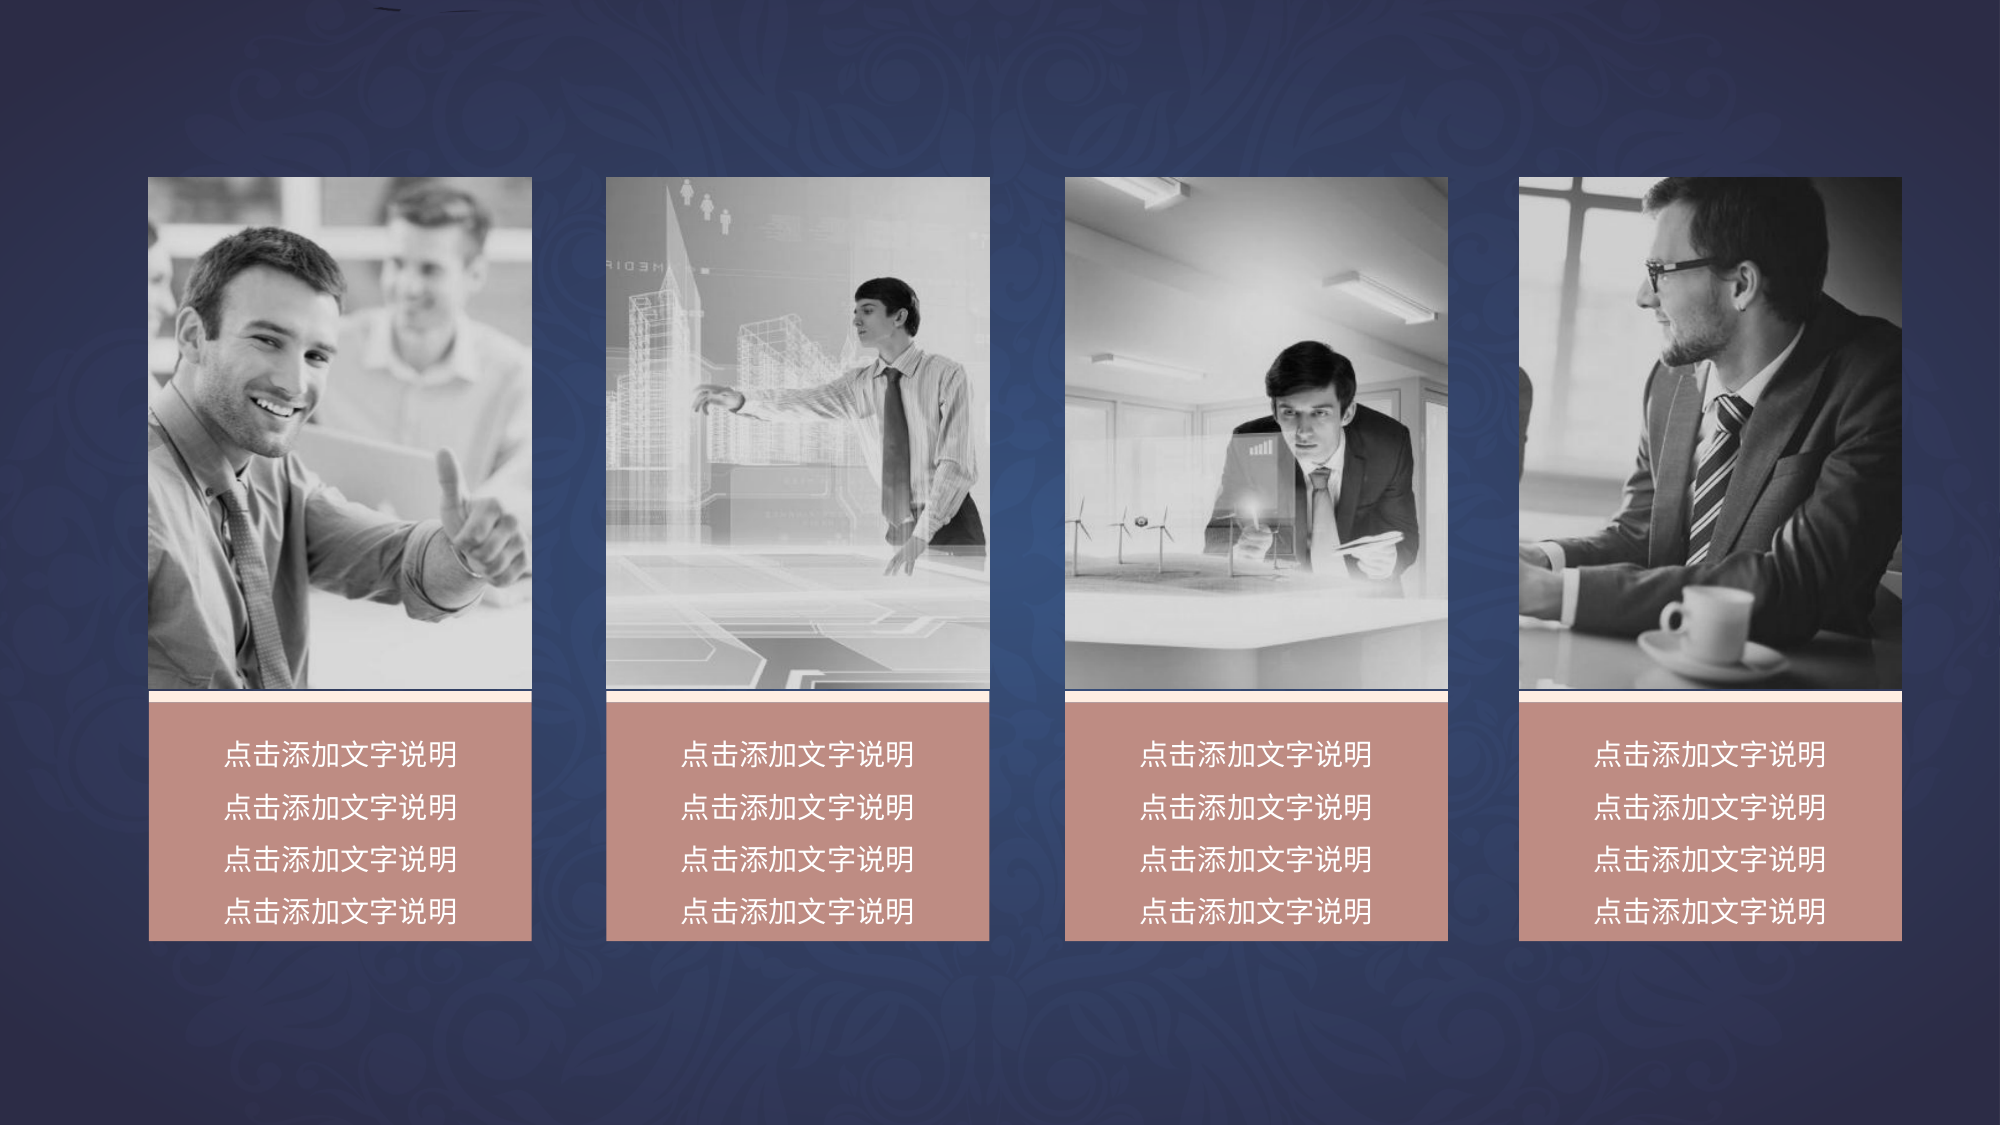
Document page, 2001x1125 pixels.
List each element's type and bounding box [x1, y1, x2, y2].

text_box [606, 691, 990, 942]
text_box [1519, 691, 1902, 942]
picture [0, 0, 2000, 1125]
text_box [148, 691, 532, 942]
text_box [1065, 691, 1448, 942]
